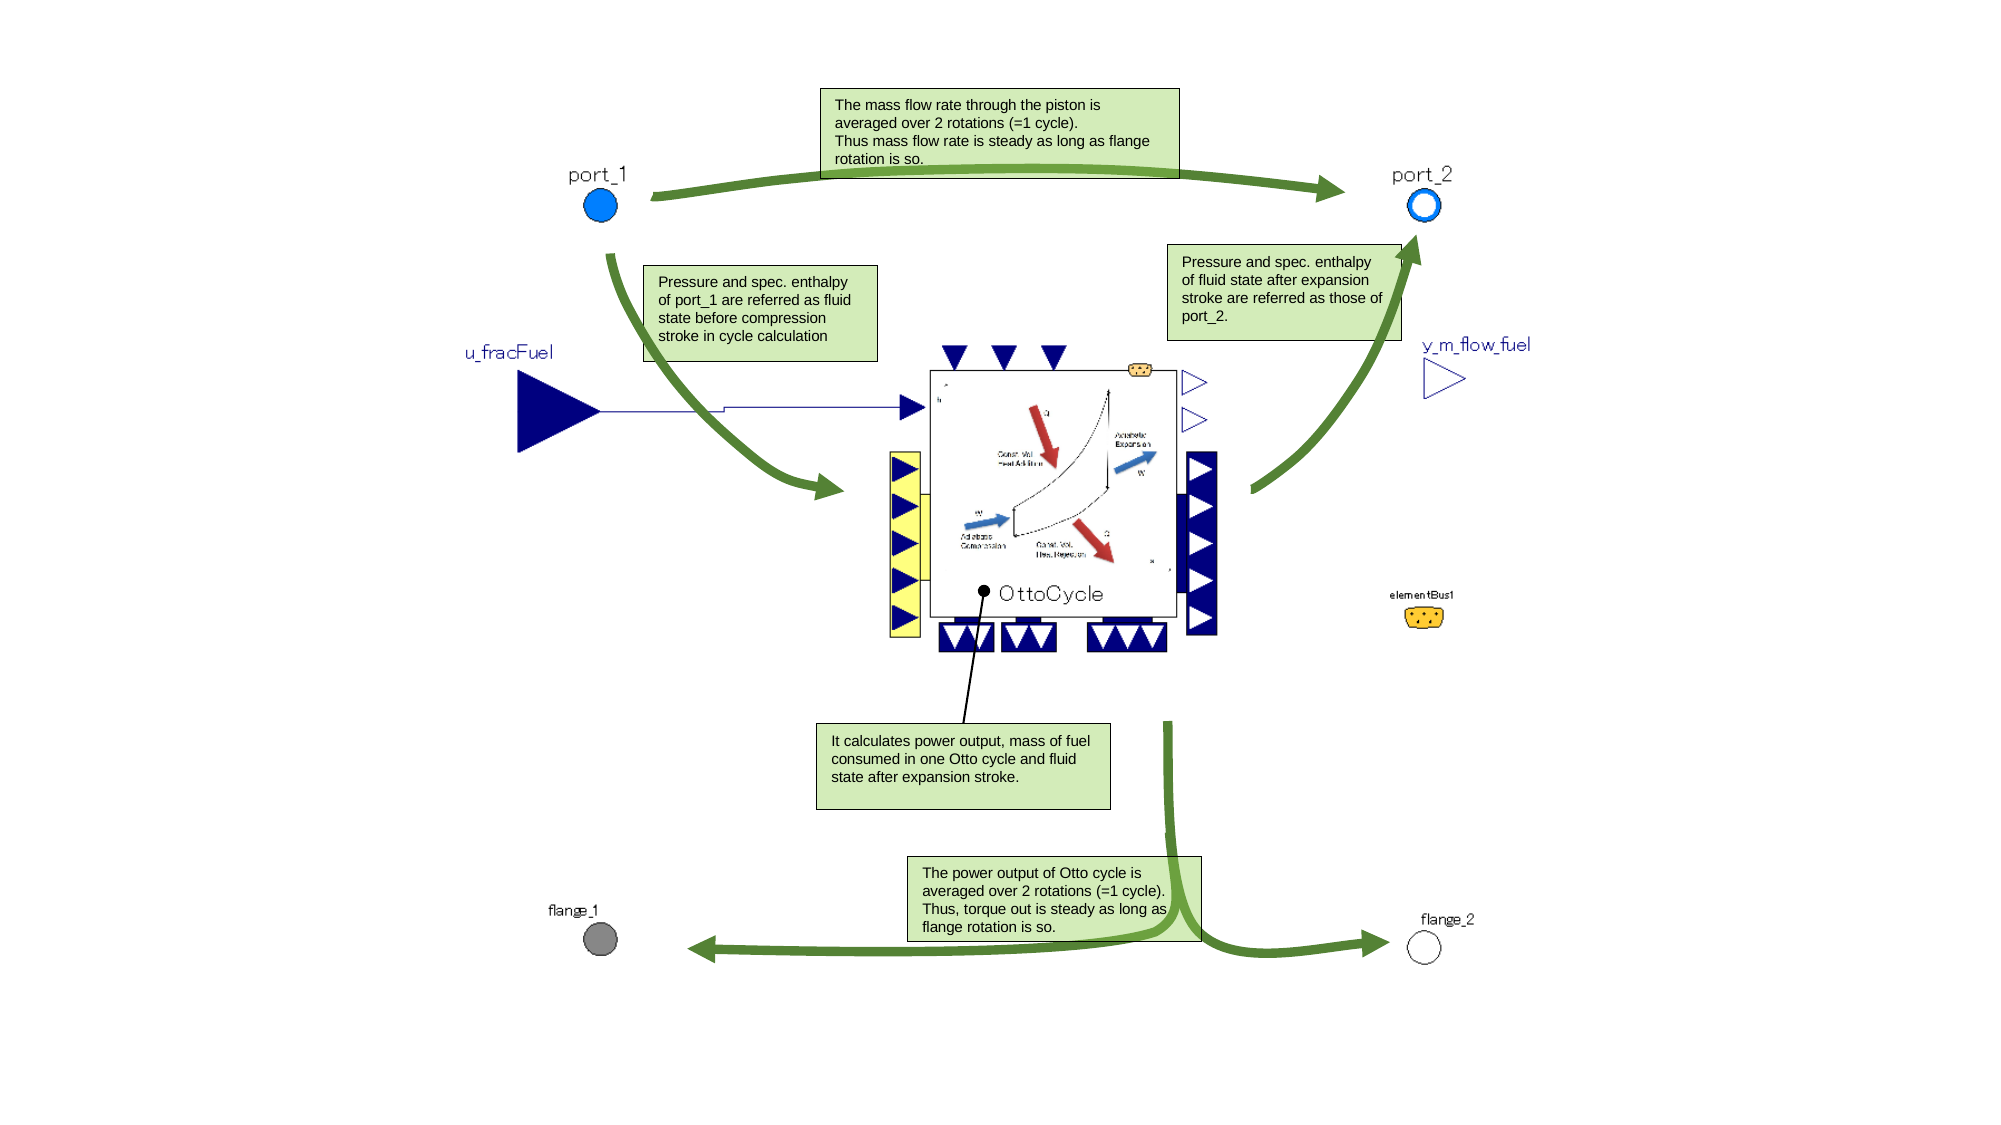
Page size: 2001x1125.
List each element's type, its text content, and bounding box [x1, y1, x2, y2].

text_box The mass flow rate through the piston is averaged over 2 rotations (=1 cycle). Thus mass flow rate is steady as long as flange rotation is so. [820, 88, 1180, 139]
picture [445, 139, 1555, 986]
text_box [963, 590, 985, 724]
